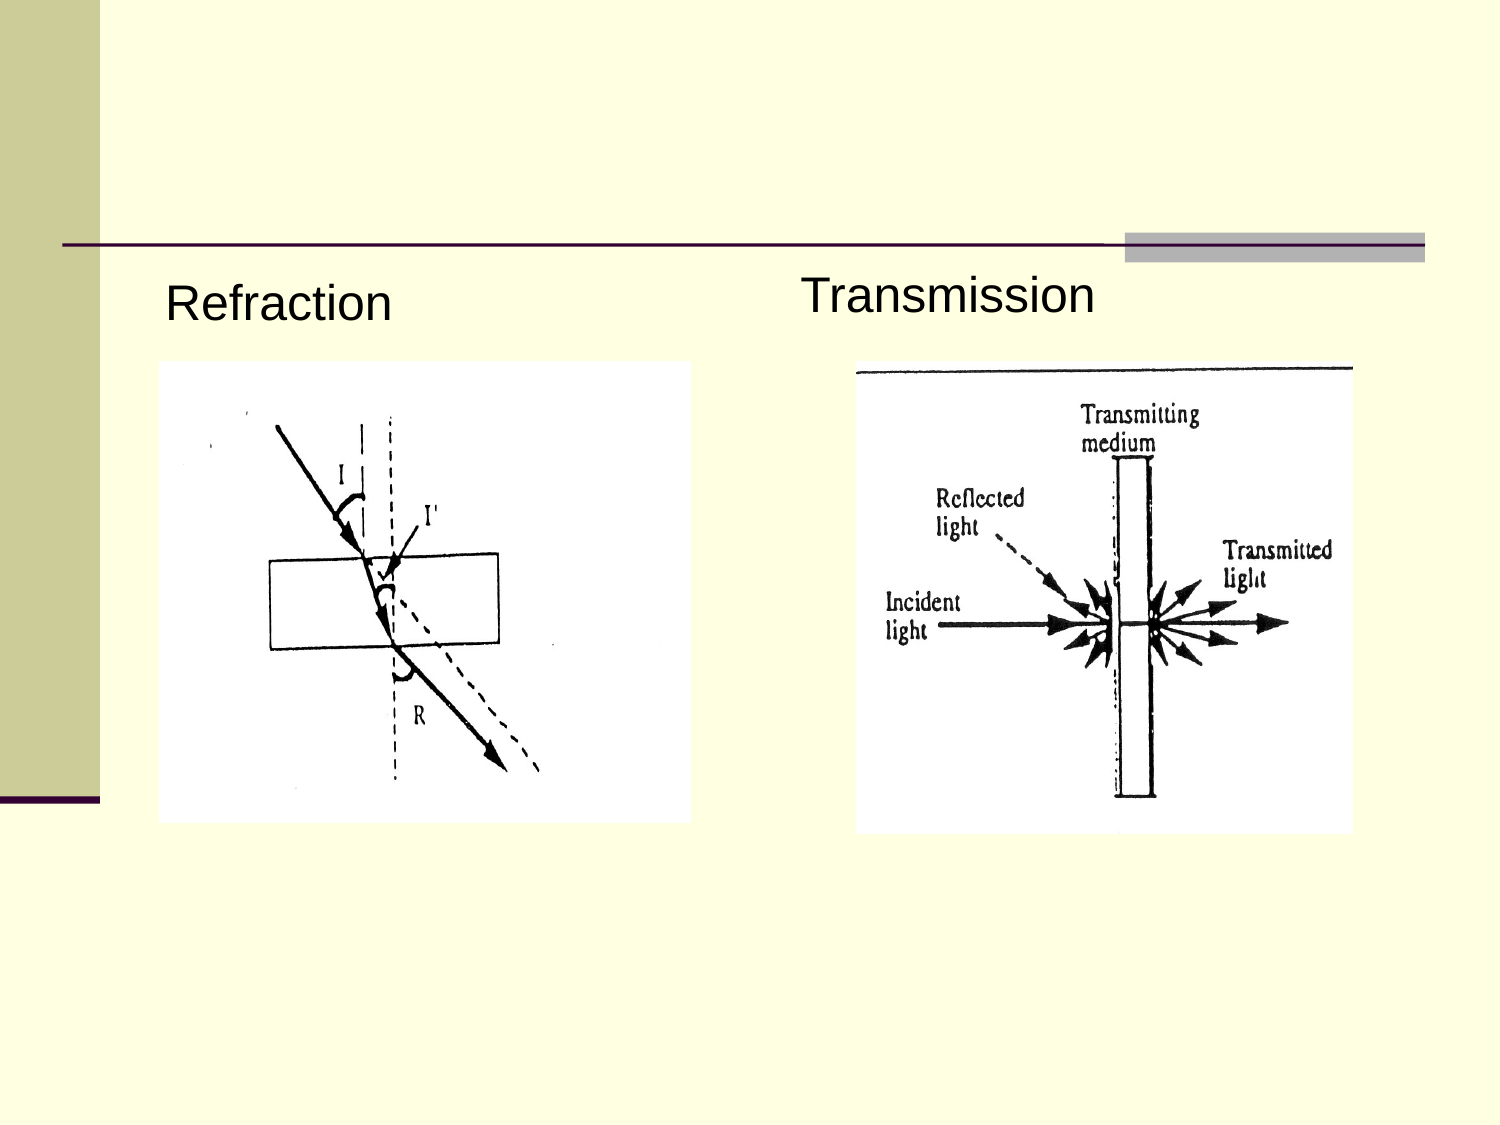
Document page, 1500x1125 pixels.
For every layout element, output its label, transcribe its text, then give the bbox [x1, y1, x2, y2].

list Refraction [149, 262, 1426, 1006]
picture [855, 361, 1353, 835]
picture [159, 361, 692, 823]
list Transmission [785, 255, 1411, 999]
